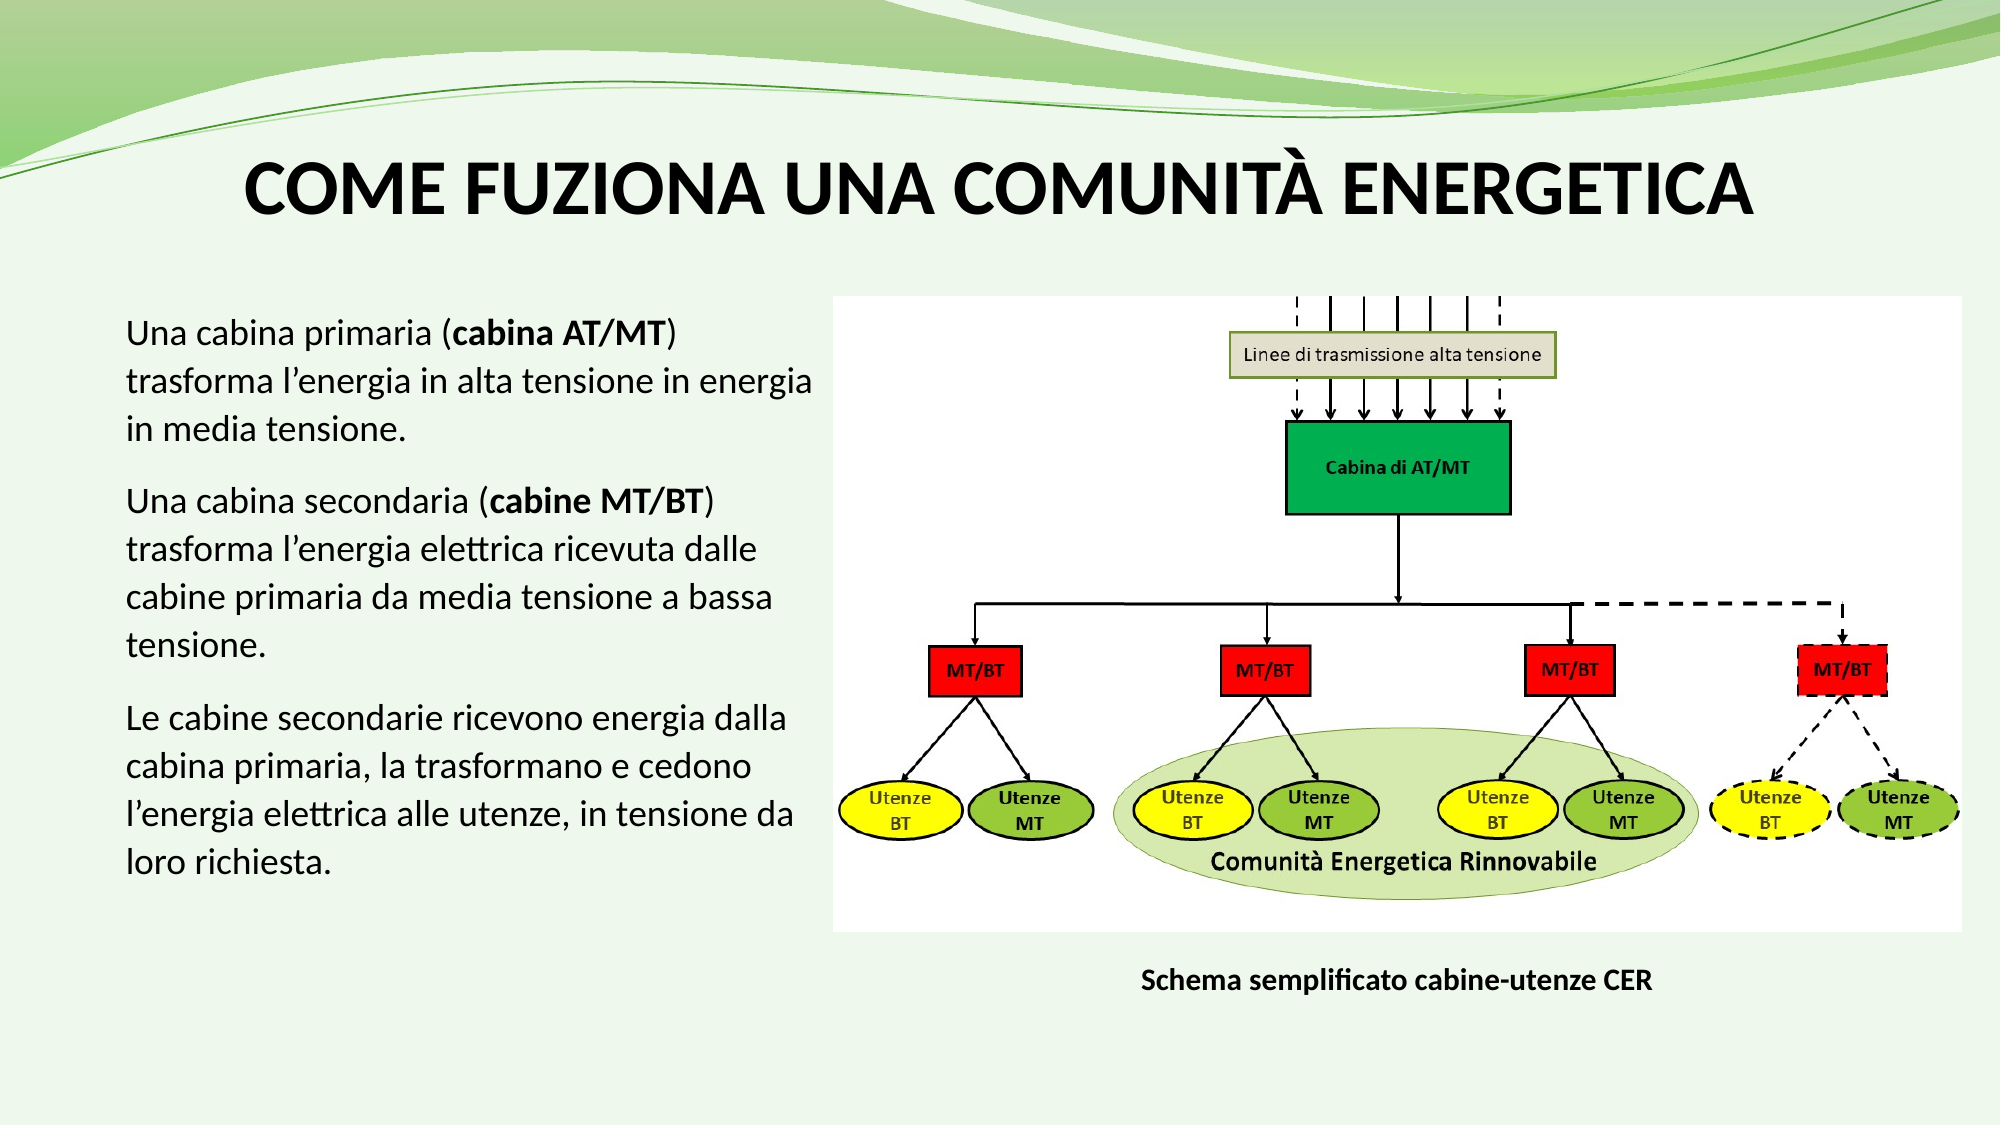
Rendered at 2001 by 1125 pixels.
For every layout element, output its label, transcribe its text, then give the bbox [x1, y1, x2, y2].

title COME FUZIONA UNA COMUNITÀ ENERGETICA [0, 77, 2000, 294]
picture [833, 296, 1962, 932]
text_box Schema semplificato cabine-utenze CER [833, 951, 1962, 1004]
list Una cabina primaria (cabina AT/MT) trasforma l’energia in alta tensione in energia in media tensione. Una cabina secondaria (cabine MT/BT) trasforma l’energia elettrica ricevuta dalle cabine primaria da media tensione a bassa tensione. Le cabine secondarie ricevono energia dalla cabina primaria, la trasformano e cedono l’energia elettrica alle utenze, in tensione da loro richiesta. [111, 296, 833, 932]
